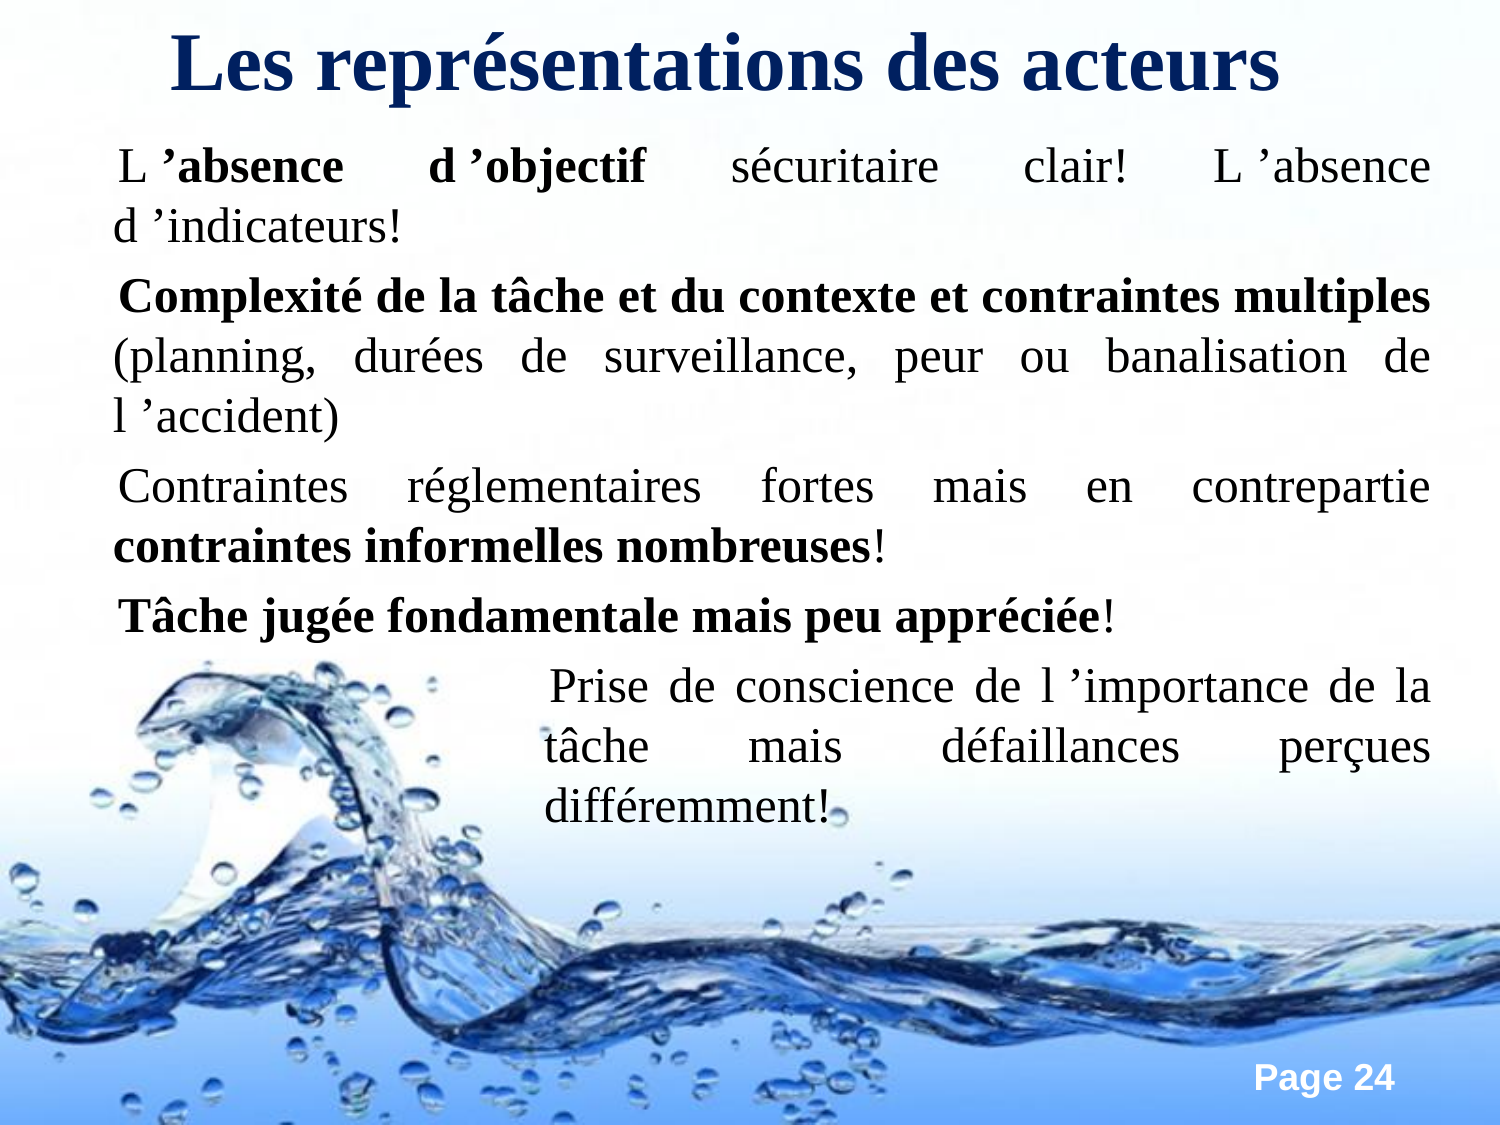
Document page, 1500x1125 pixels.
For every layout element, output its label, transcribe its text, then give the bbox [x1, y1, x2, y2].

list L ’absence d ’objectif sécuritaire clair! L ’absence d ’indicateurs! Complexité de la tâche et du contexte et contraintes multiples (planning, durées de surveillance, peur ou banalisation de l ’accident) Contraintes réglementaires fortes mais en contrepartie contraintes informelles nombreuses! Tâche jugée fondamentale mais peu appréciée! Prise de conscience de l ’importance de la tâche mais défaillances perçues différemment! [53, 125, 1447, 941]
title Les représentations des acteurs [64, 0, 1388, 125]
picture [0, 0, 1500, 1125]
